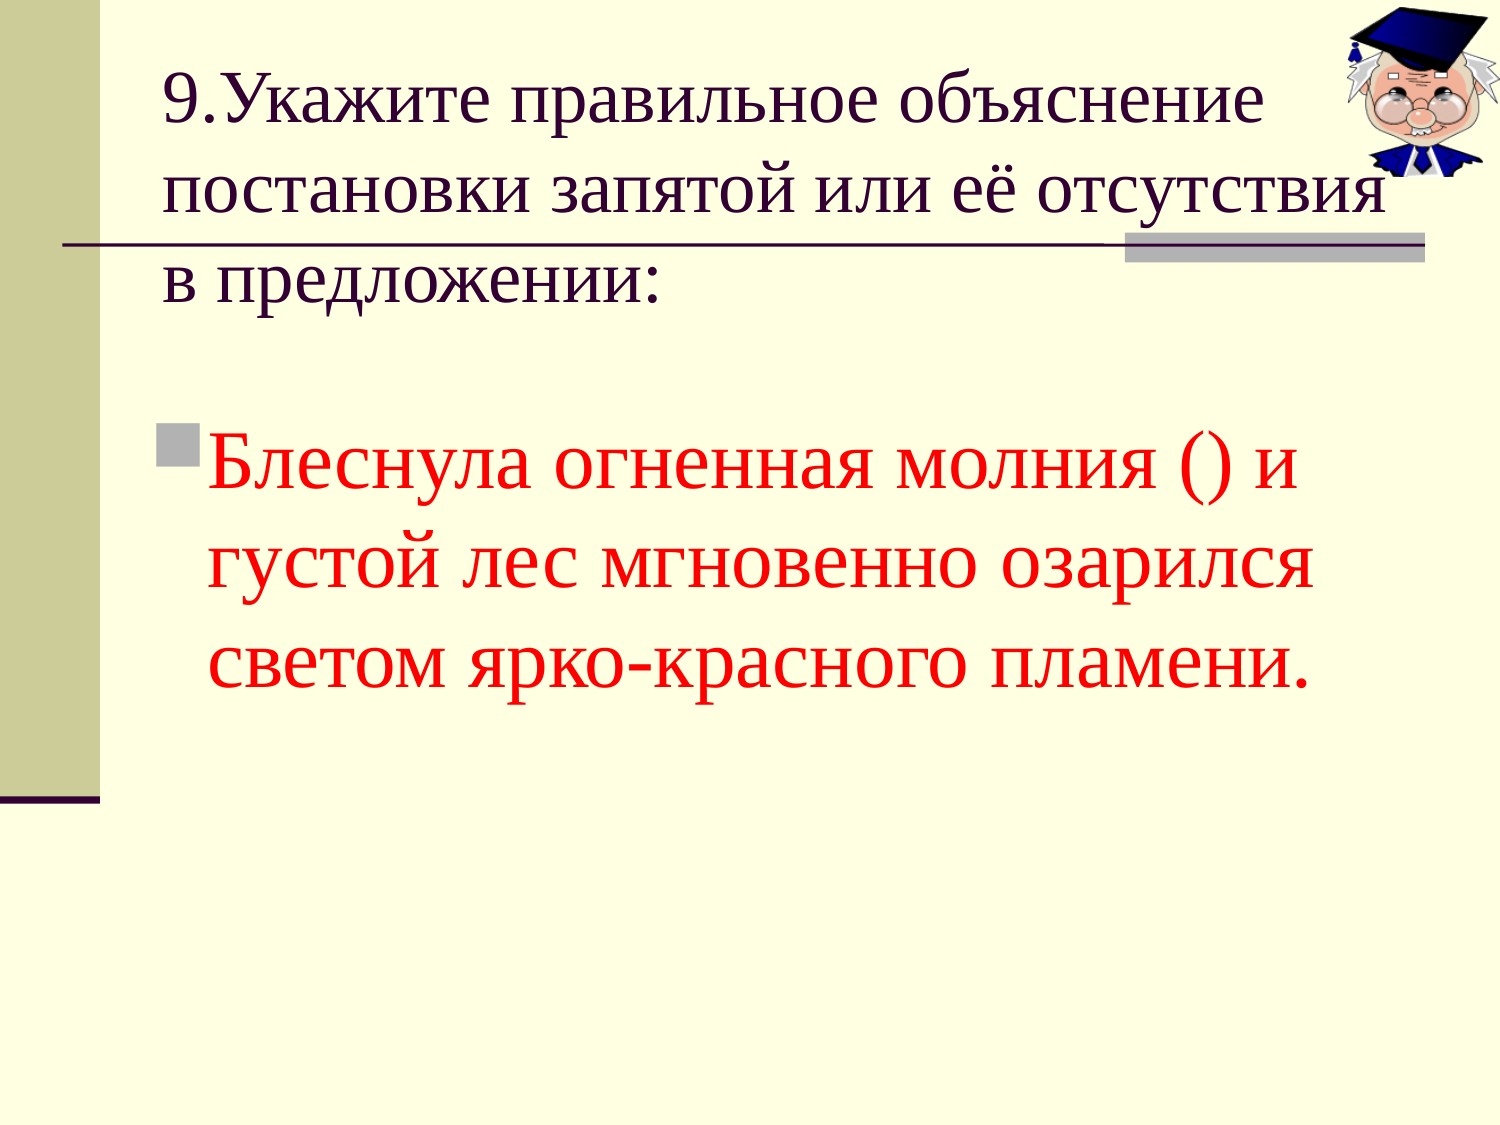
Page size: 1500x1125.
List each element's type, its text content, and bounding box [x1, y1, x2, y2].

picture [1347, 6, 1500, 177]
title 9.Укажите правильное объяснение постановки запятой или её отсутствия в предложении: [147, 88, 1423, 277]
list Блеснула огненная молния () и густой лес мгновенно озарился светом ярко-красного пламени. [135, 396, 1412, 1125]
